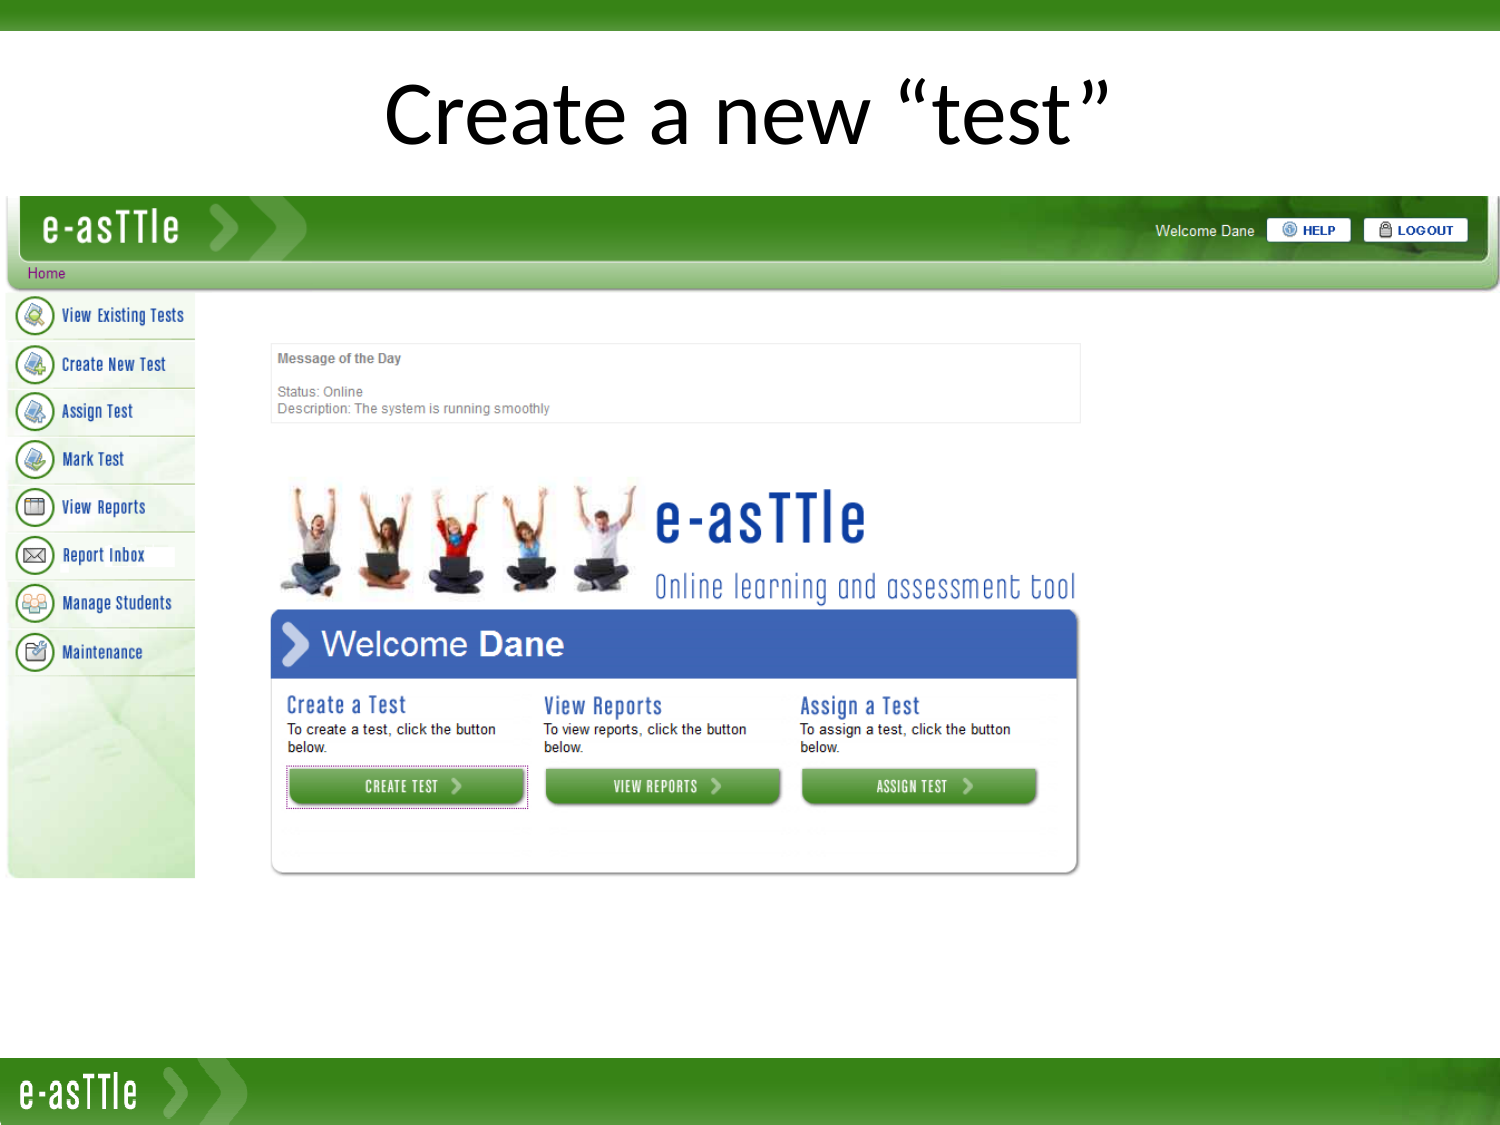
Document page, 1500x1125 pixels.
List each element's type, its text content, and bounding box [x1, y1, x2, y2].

picture [0, 1058, 1500, 1125]
picture [0, 195, 1500, 1004]
picture [0, 0, 1500, 31]
text_box Create a new “test” [74, 45, 1425, 194]
